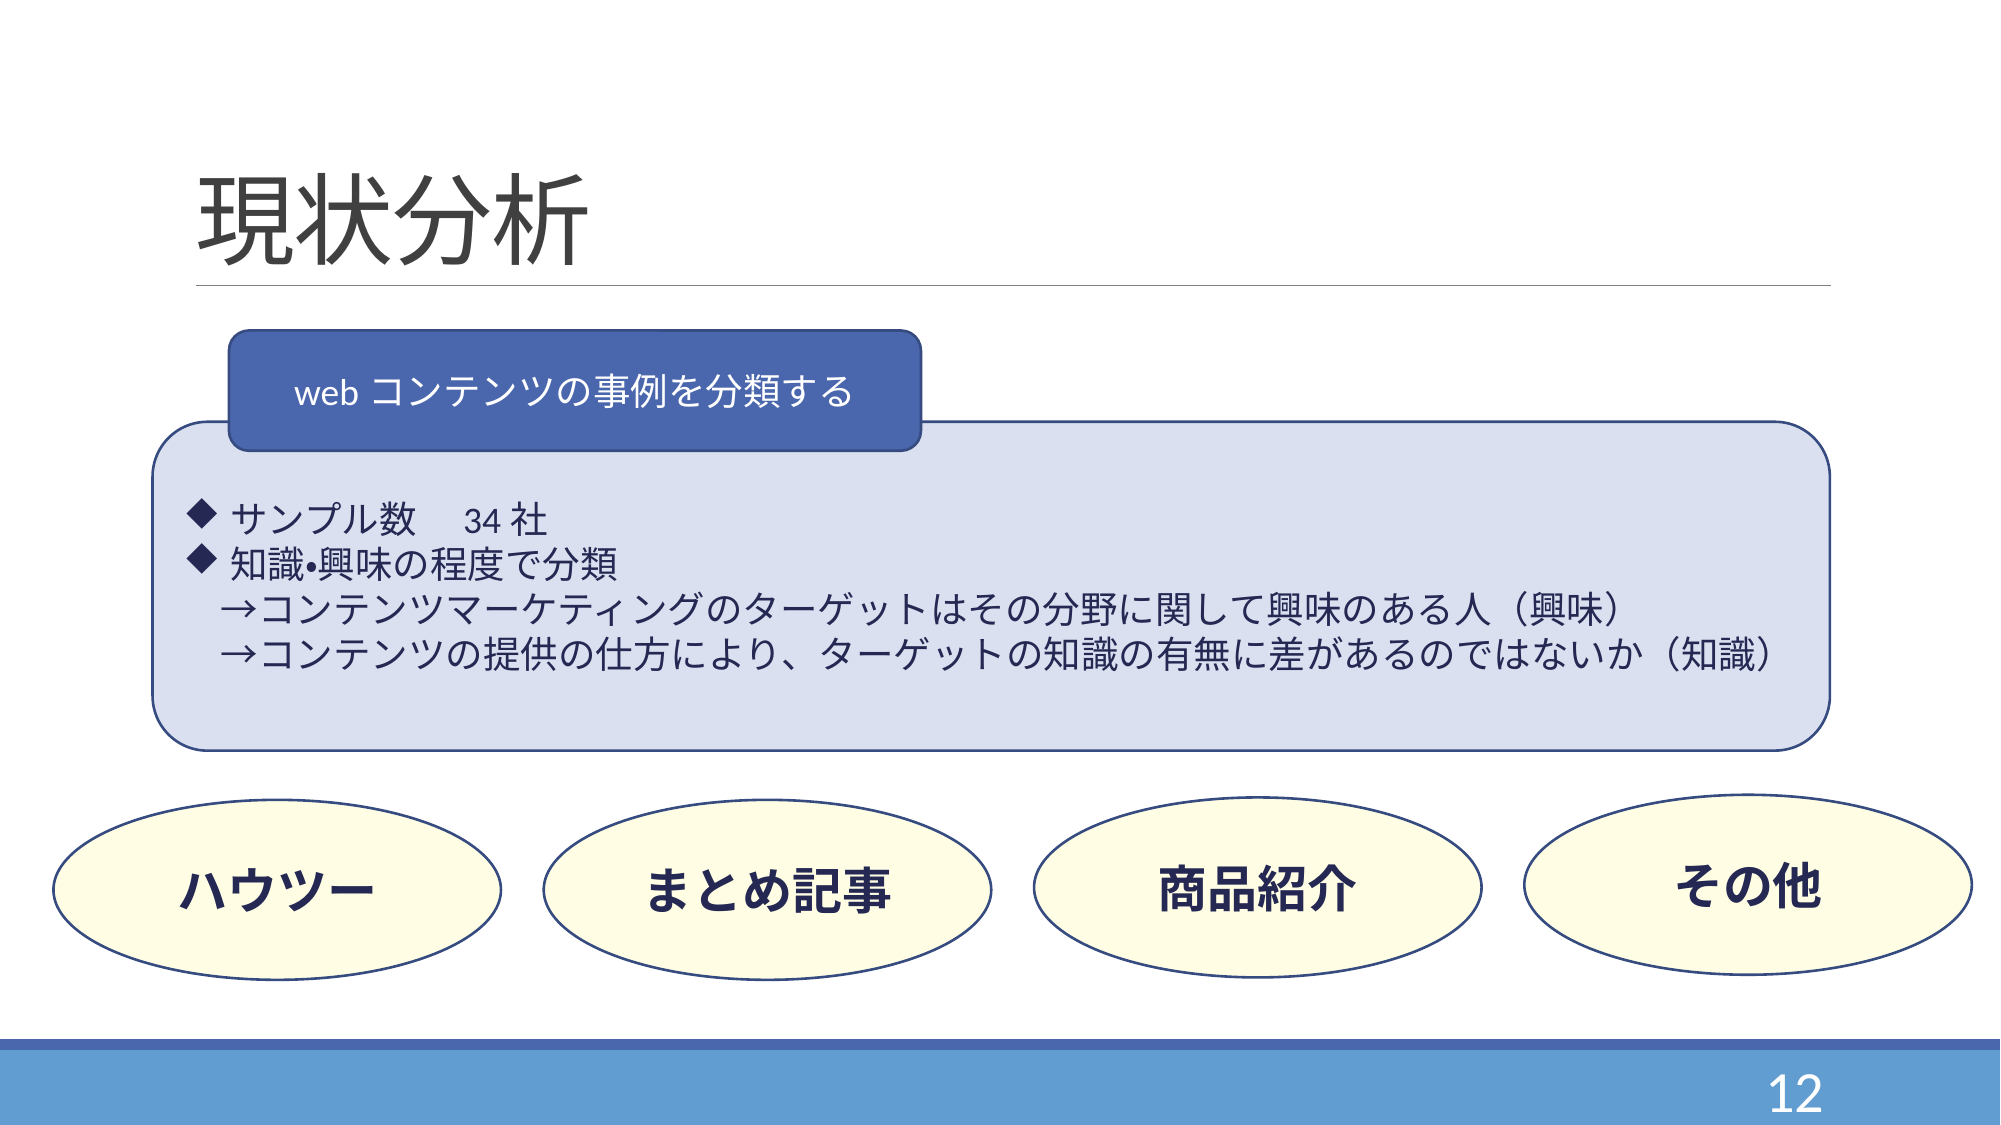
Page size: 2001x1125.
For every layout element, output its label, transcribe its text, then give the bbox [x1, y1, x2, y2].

title 現状分析 [180, 47, 1830, 285]
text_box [152, 329, 1831, 752]
text_box 商品紹介 [1032, 796, 1483, 979]
slide_number 12 [1624, 1059, 1840, 1120]
text_box ハウツー [52, 798, 503, 982]
text_box まとめ記事 [542, 798, 993, 982]
text_box その他 [1523, 793, 1974, 977]
